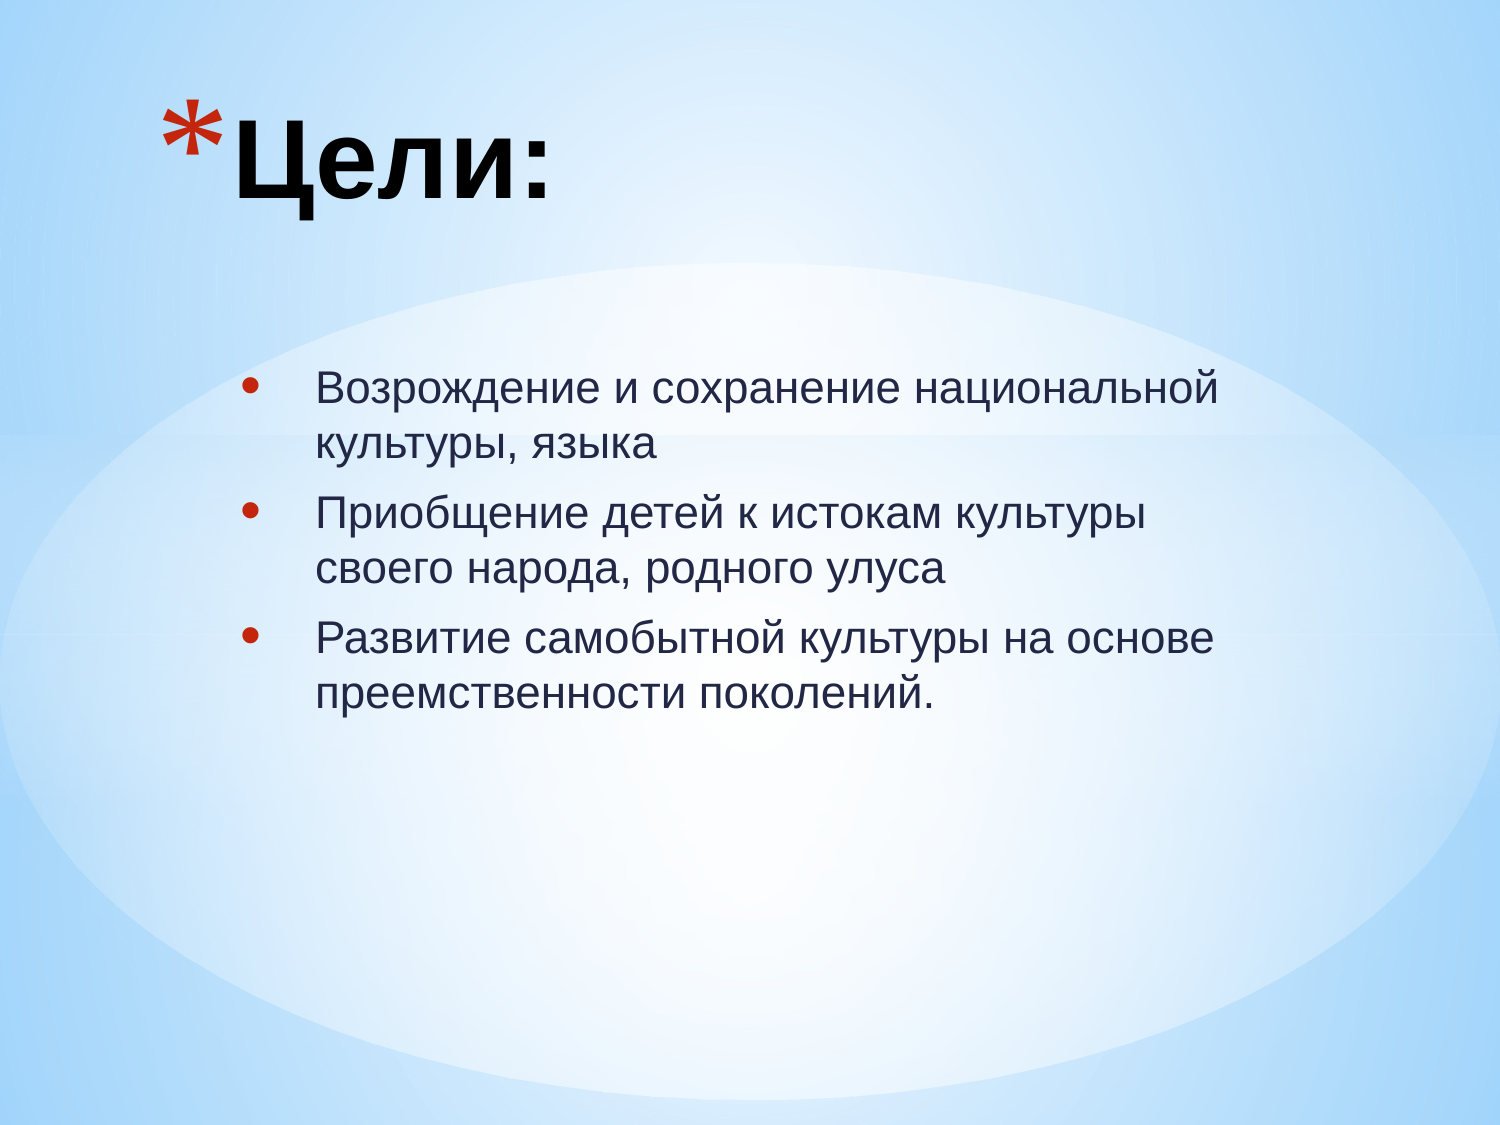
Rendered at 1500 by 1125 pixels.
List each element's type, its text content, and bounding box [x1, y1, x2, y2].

subtitle Возрождение и сохранение национальной культуры, языка Приобщение детей к истокам культуры своего народа, родного улуса Развитие самобытной культуры на основе преемственности поколений. [225, 374, 1275, 925]
title Цели: [112, 78, 1388, 374]
